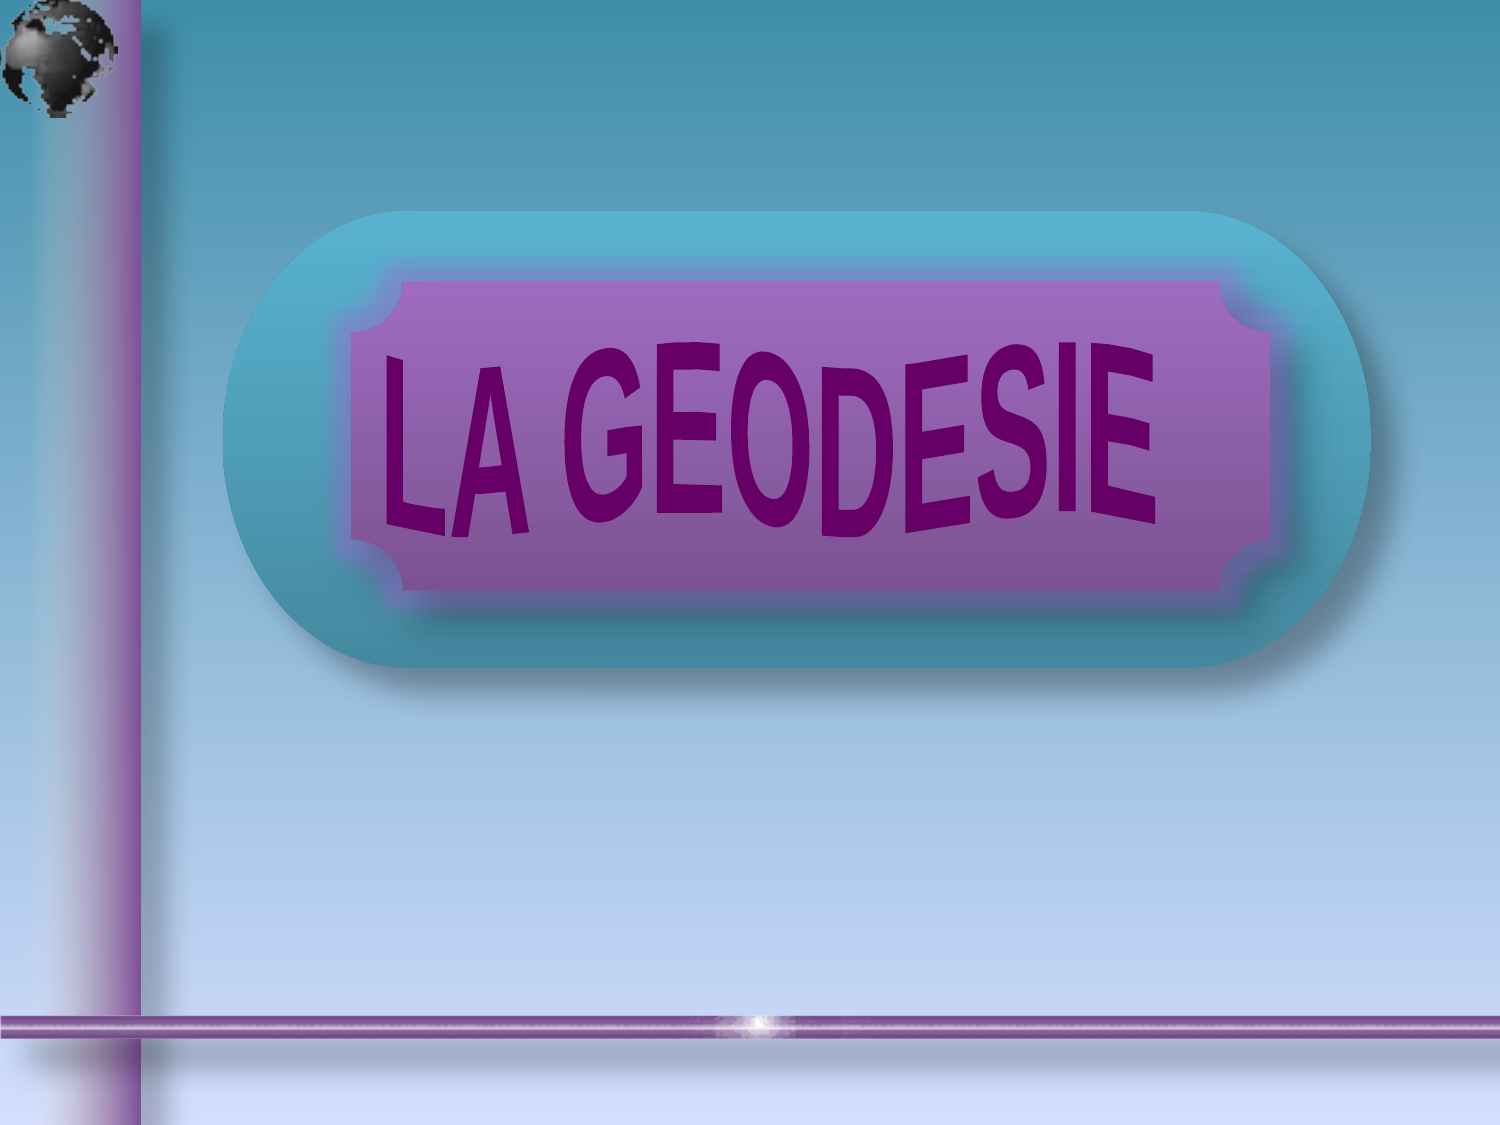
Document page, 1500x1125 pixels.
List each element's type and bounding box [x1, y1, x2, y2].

text_box [351, 281, 1271, 591]
text_box [222, 210, 1372, 668]
